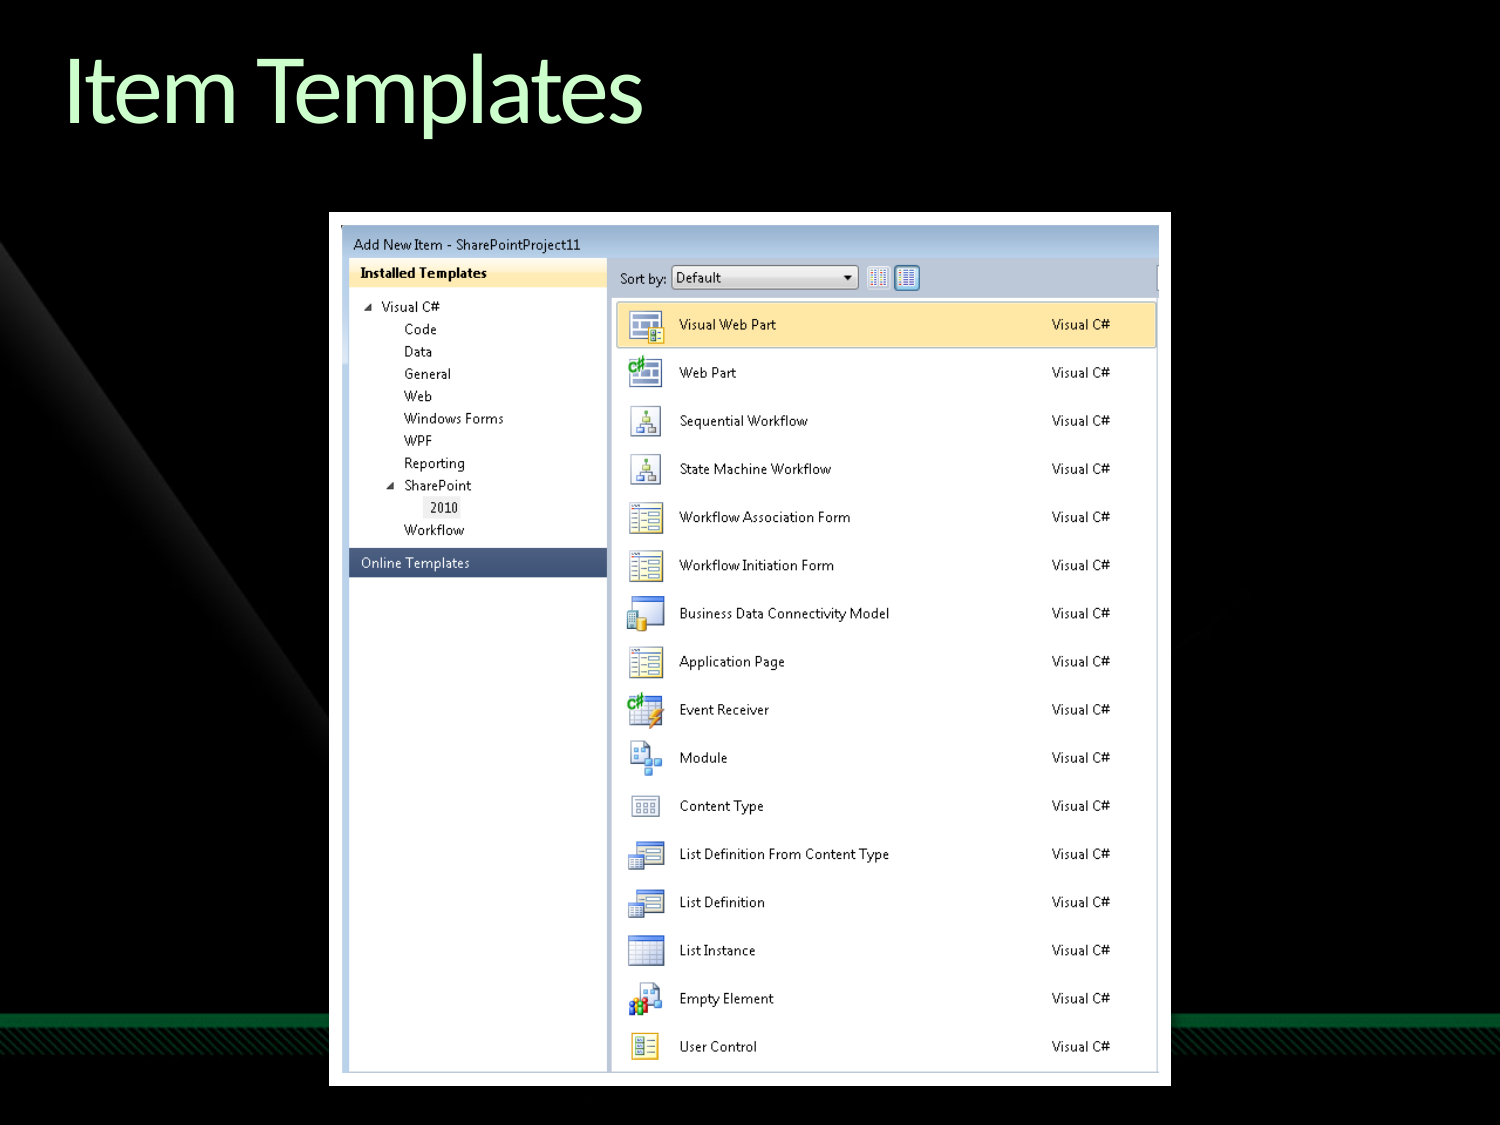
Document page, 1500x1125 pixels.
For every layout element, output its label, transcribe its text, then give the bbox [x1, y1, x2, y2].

picture [0, 0, 1500, 1125]
title Item Templates [62, 37, 1438, 147]
